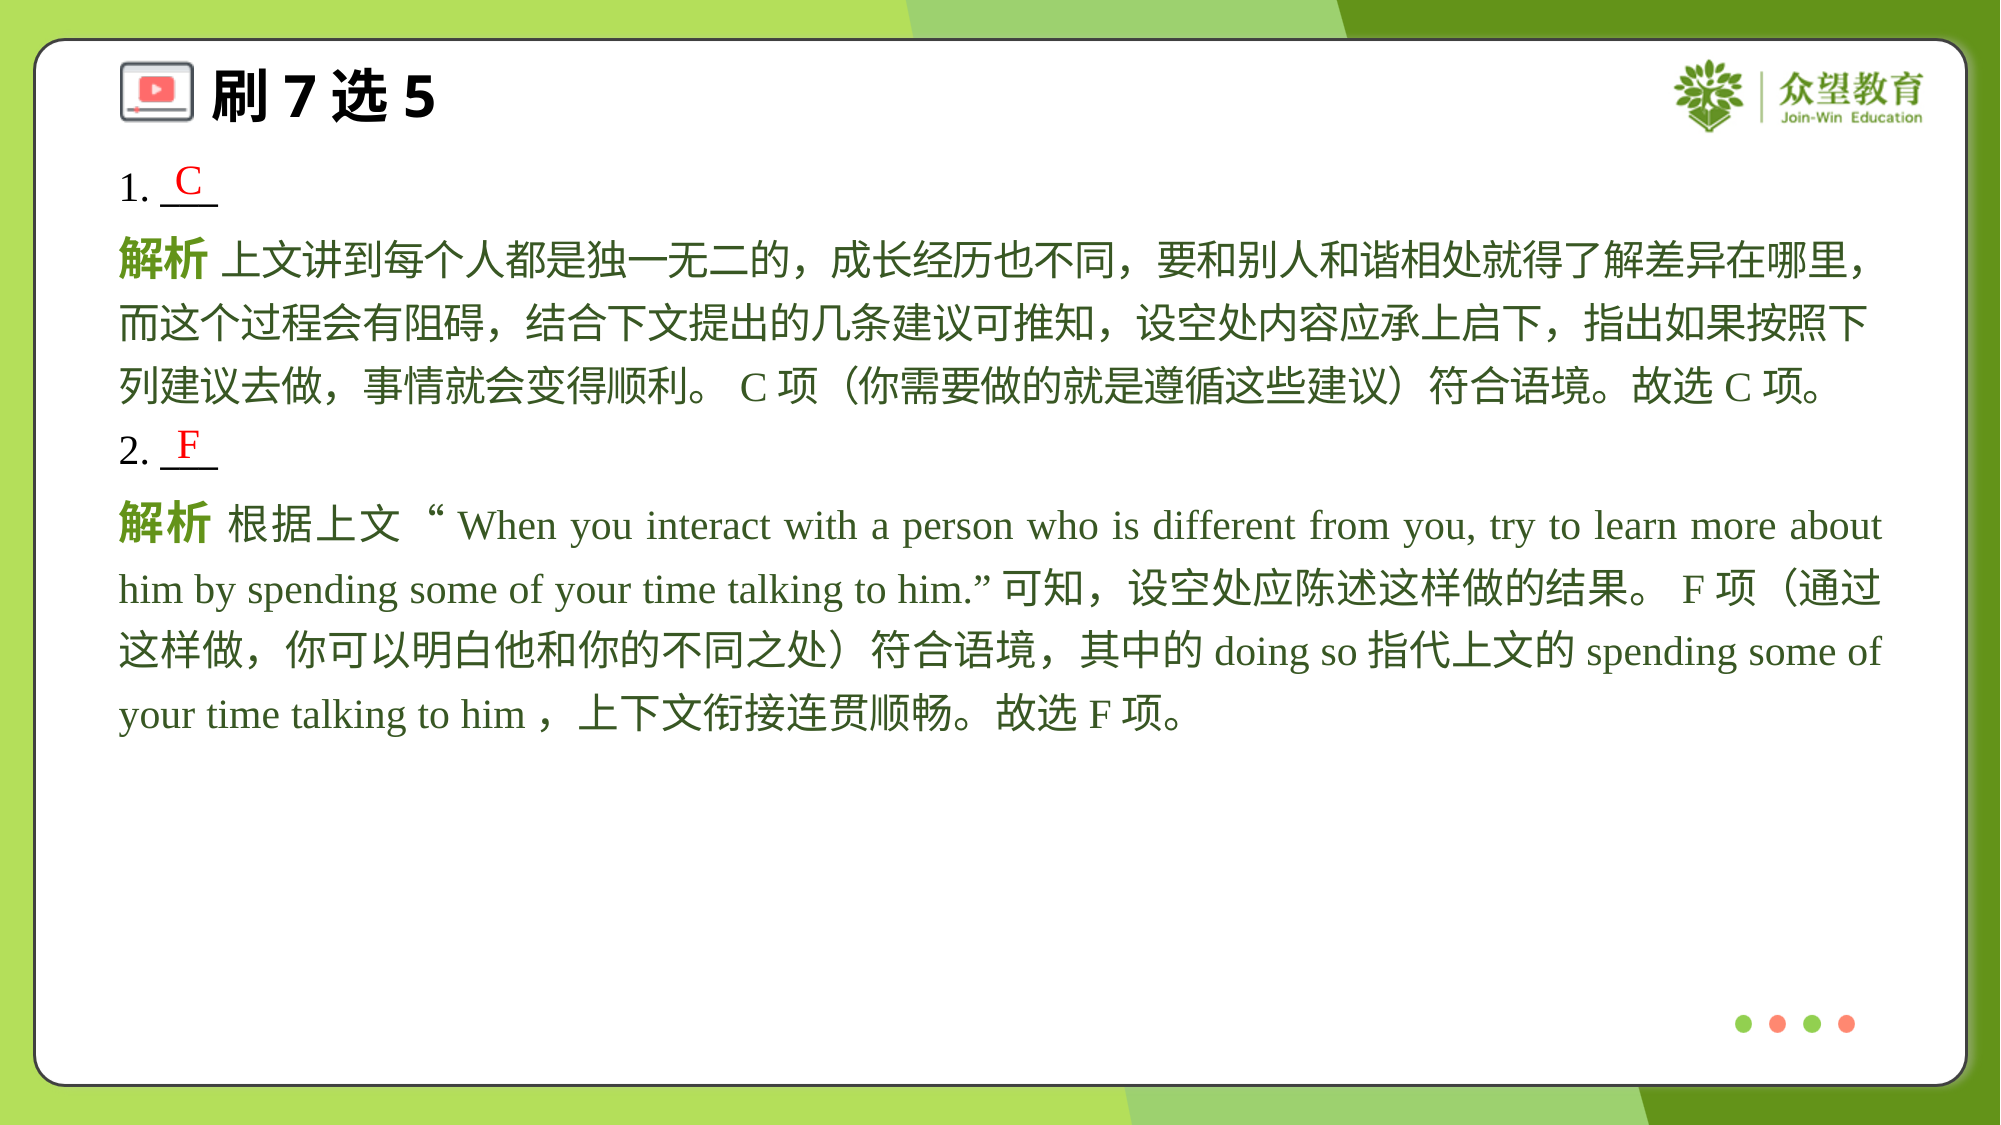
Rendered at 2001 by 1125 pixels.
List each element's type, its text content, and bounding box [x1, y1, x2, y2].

text_box F [172, 404, 205, 463]
text_box 解析 根据上文“When you interact with a person who is different from you, try to learn more about him by spending some of your time talking to him.”可知，设空处应陈述这样做的结果。F项（通过这样做，你可以明白他和你的不同之处）符合语境，其中的doing so指代上文的spending some of your time talking to him，上下文衔接连贯顺畅。故选F项。 [118, 480, 1883, 732]
text_box 1. ___ [118, 146, 1883, 204]
picture [0, 0, 2000, 1125]
text_box 解析 上文讲到每个人都是独一无二的，成长经历也不同，要和别人和谐相处就得了解差异在哪里，而这个过程会有阻碍，结合下文提出的几条建议可推知，设空处内容应承上启下，指出如果按照下列建议去做，事情就会变得顺利。C项（你需要做的就是遵循这些建议）符合语境。故选C项。 [118, 215, 1883, 405]
text_box 2. ___ [118, 410, 1883, 468]
text_box C [170, 140, 208, 199]
